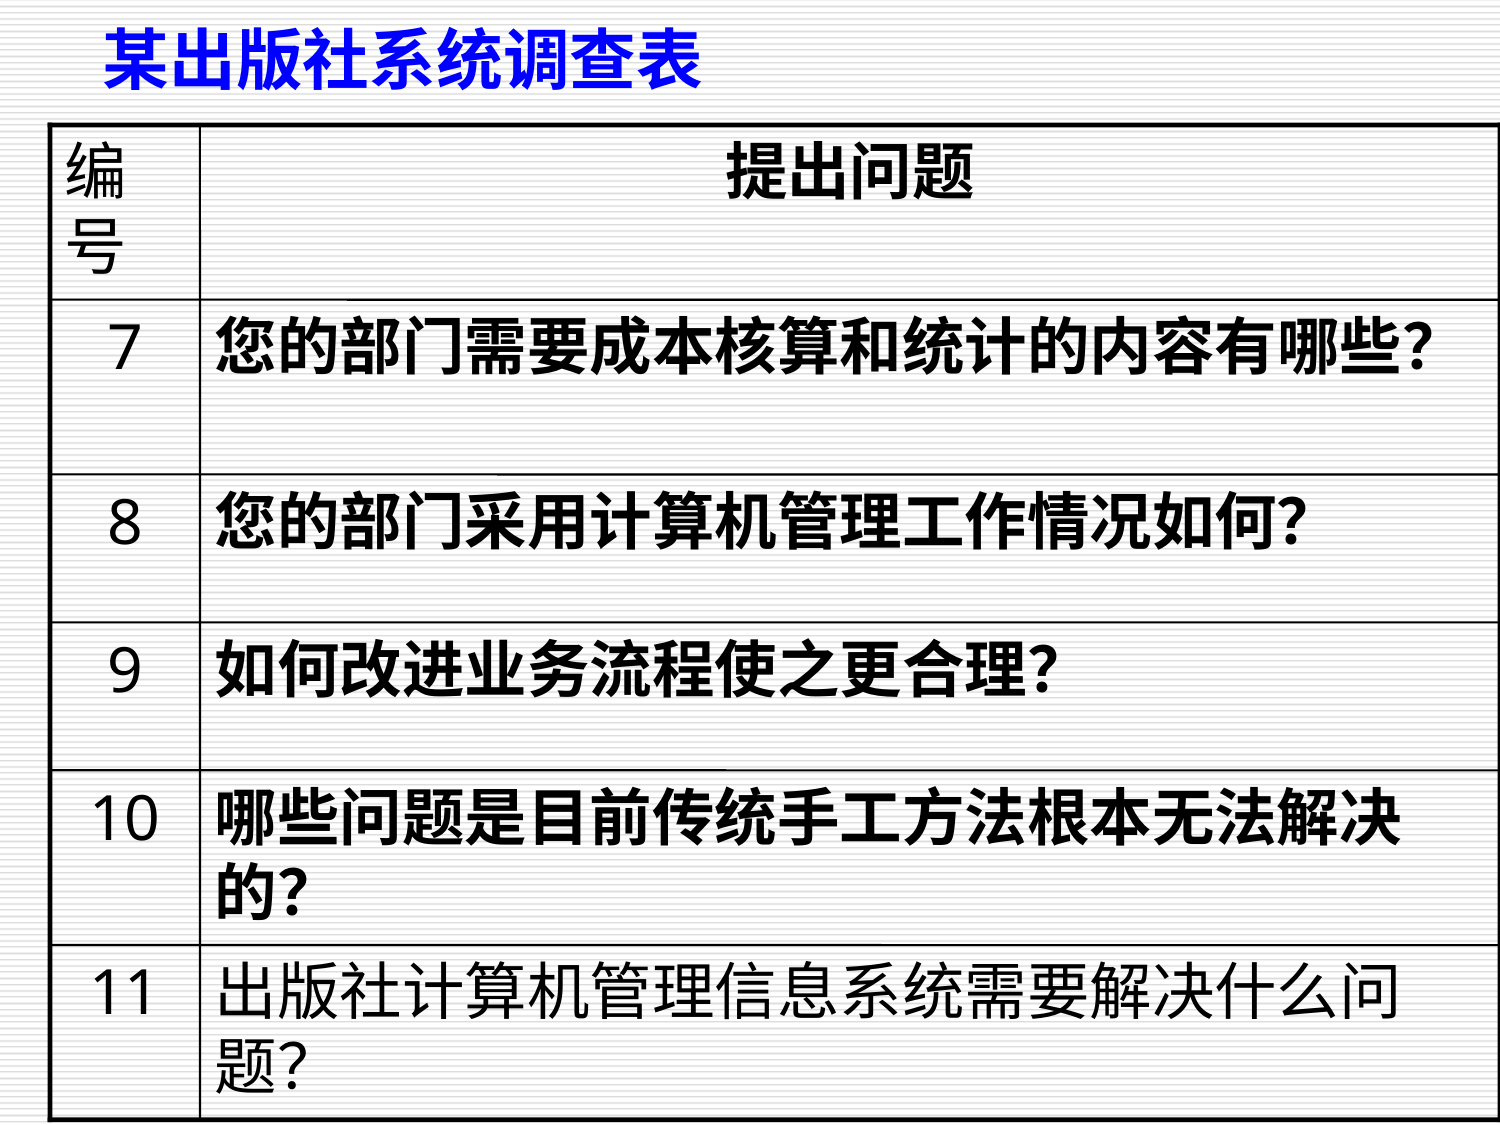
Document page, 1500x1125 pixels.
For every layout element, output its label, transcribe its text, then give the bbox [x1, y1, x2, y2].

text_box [49, 124, 1500, 1121]
picture [0, 0, 1500, 1125]
text_box 某出版社系统调查表 [87, 12, 1388, 104]
